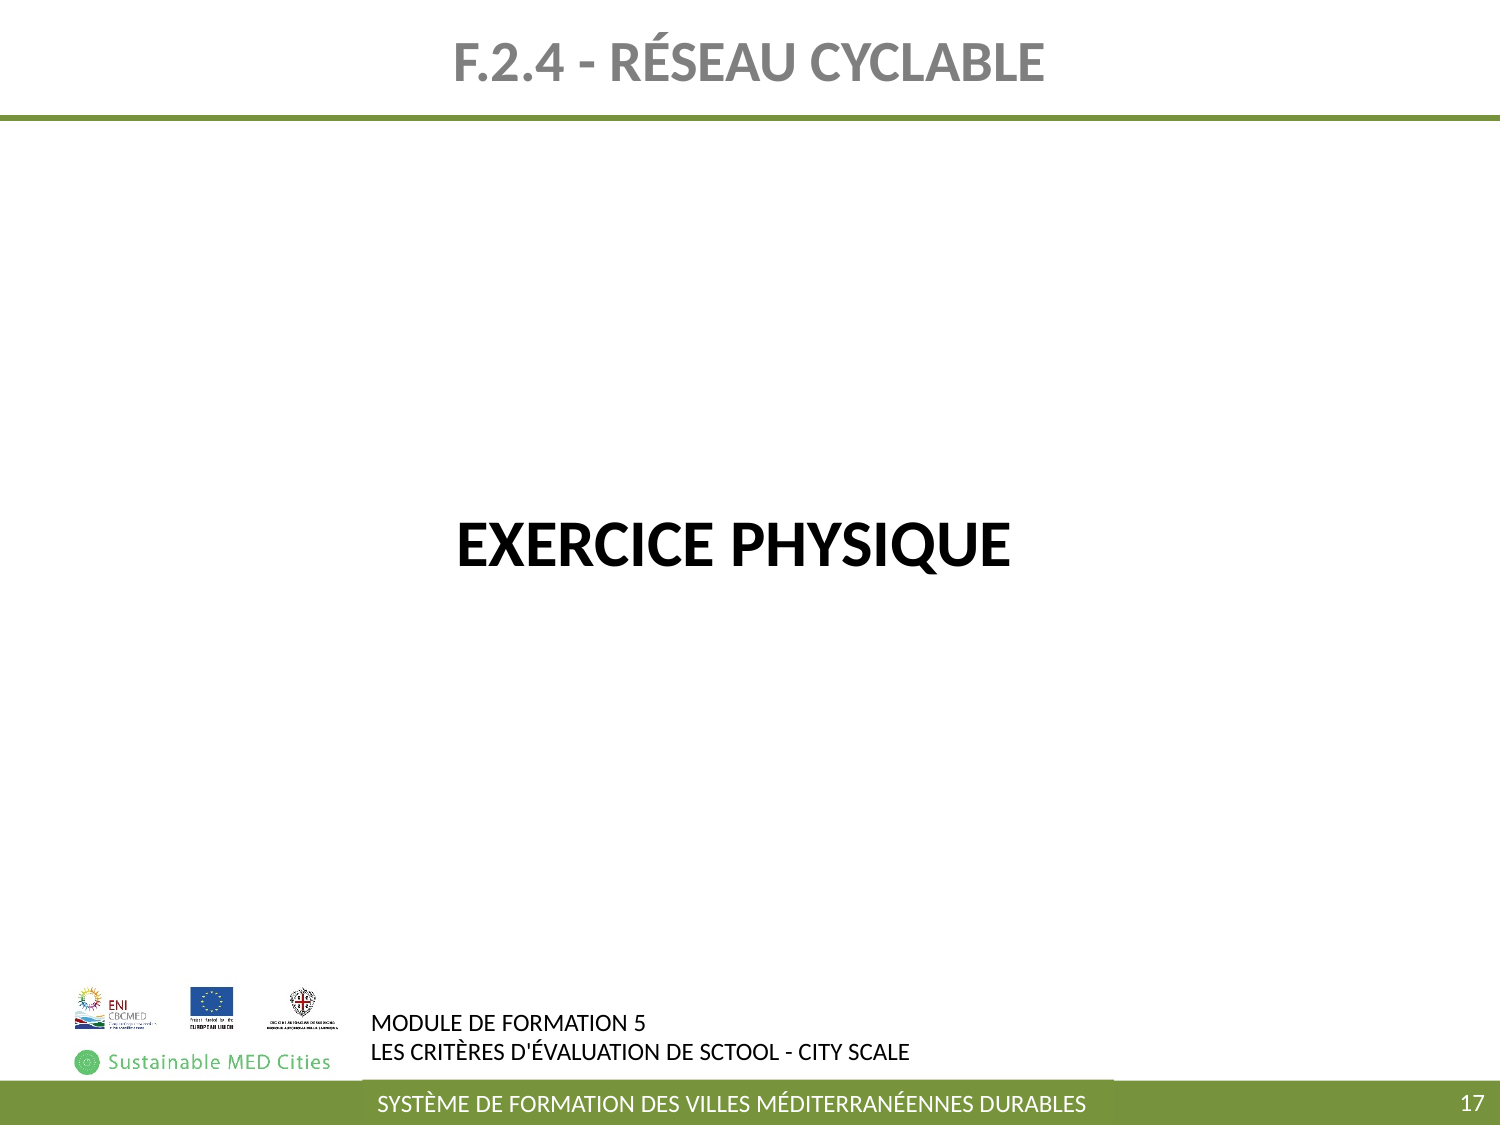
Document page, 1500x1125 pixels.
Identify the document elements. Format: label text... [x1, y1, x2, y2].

list EXERCICE PHYSIQUE [43, 262, 1425, 944]
title F.2.4 - RÉSEAU CYCLABLE [0, 0, 1500, 117]
slide_number ‹#› [1149, 1076, 1500, 1125]
picture [62, 978, 356, 1080]
text_box SYSTÈME DE FORMATION DES VILLES MÉDITERRANÉENNES DURABLES [362, 1079, 1114, 1125]
